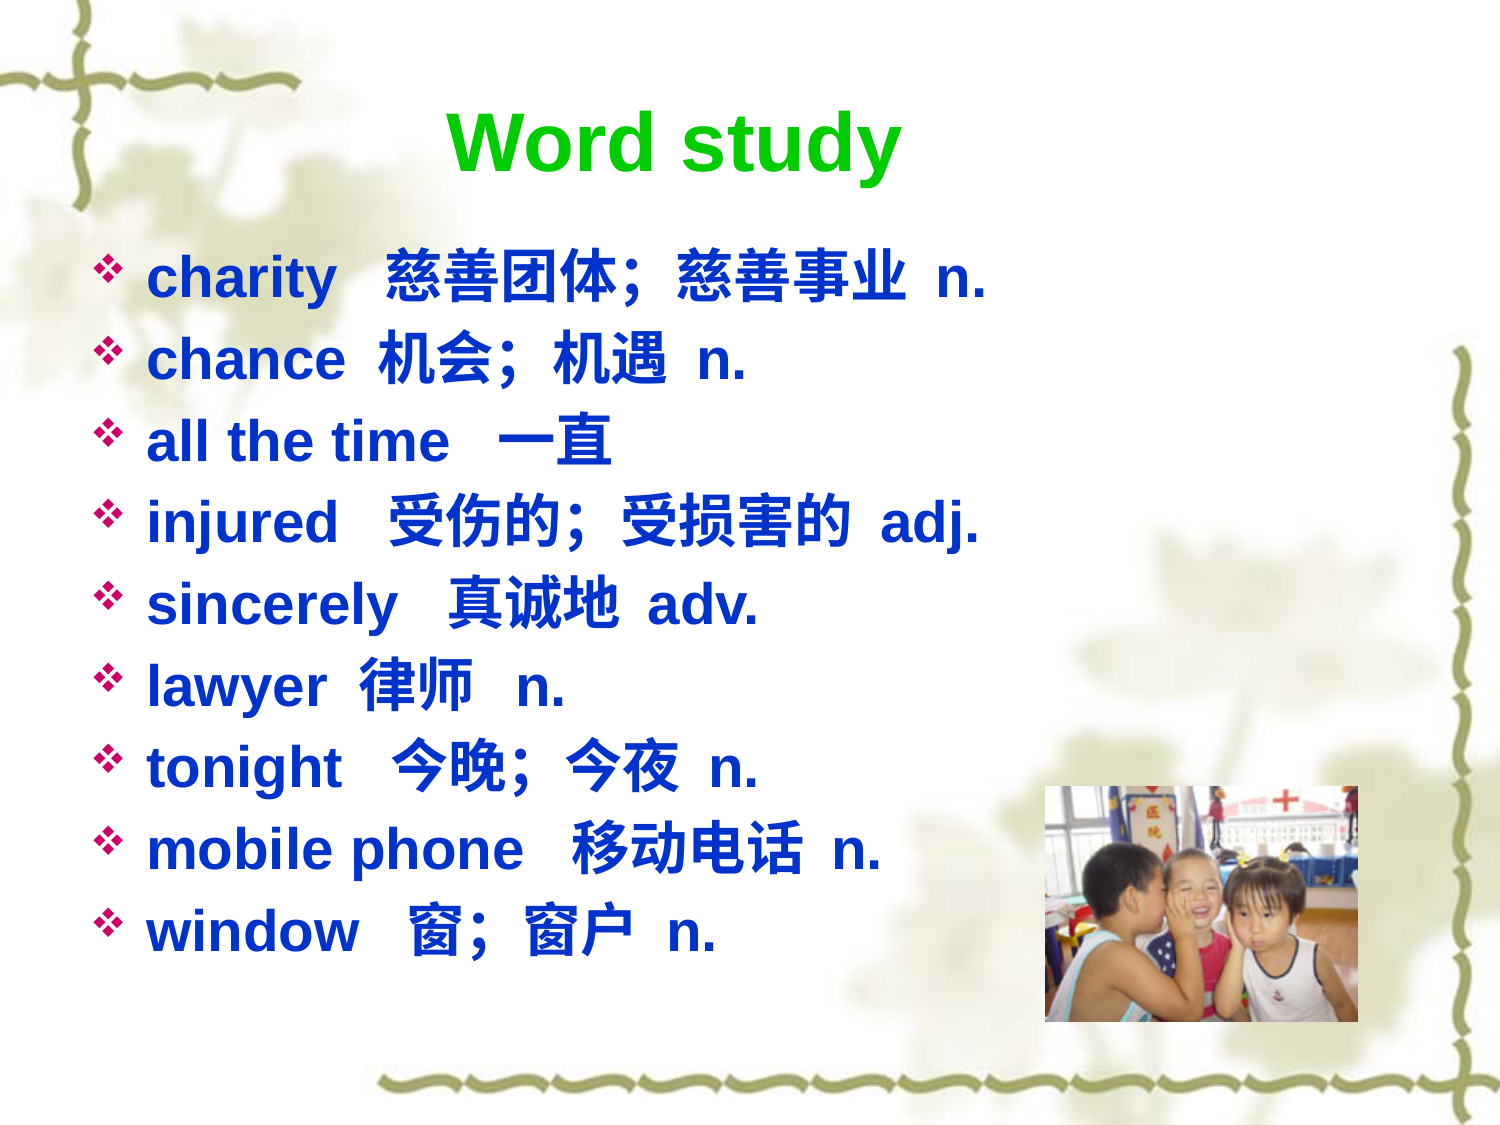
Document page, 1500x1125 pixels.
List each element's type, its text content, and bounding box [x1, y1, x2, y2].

picture [0, 0, 1500, 1125]
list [1045, 786, 1359, 1022]
list charity 慈善团体；慈善事业 n. chance 机会；机遇 n. all the time 一直 injured 受伤的；受损害的 adj. sincerely 真诚地 adv. lawyer 律师 n. tonight 今晚；今夜 n. mobile phone 移动电话 n. window 窗；窗户 n. [75, 231, 1341, 1047]
title Word study [171, 78, 1179, 198]
